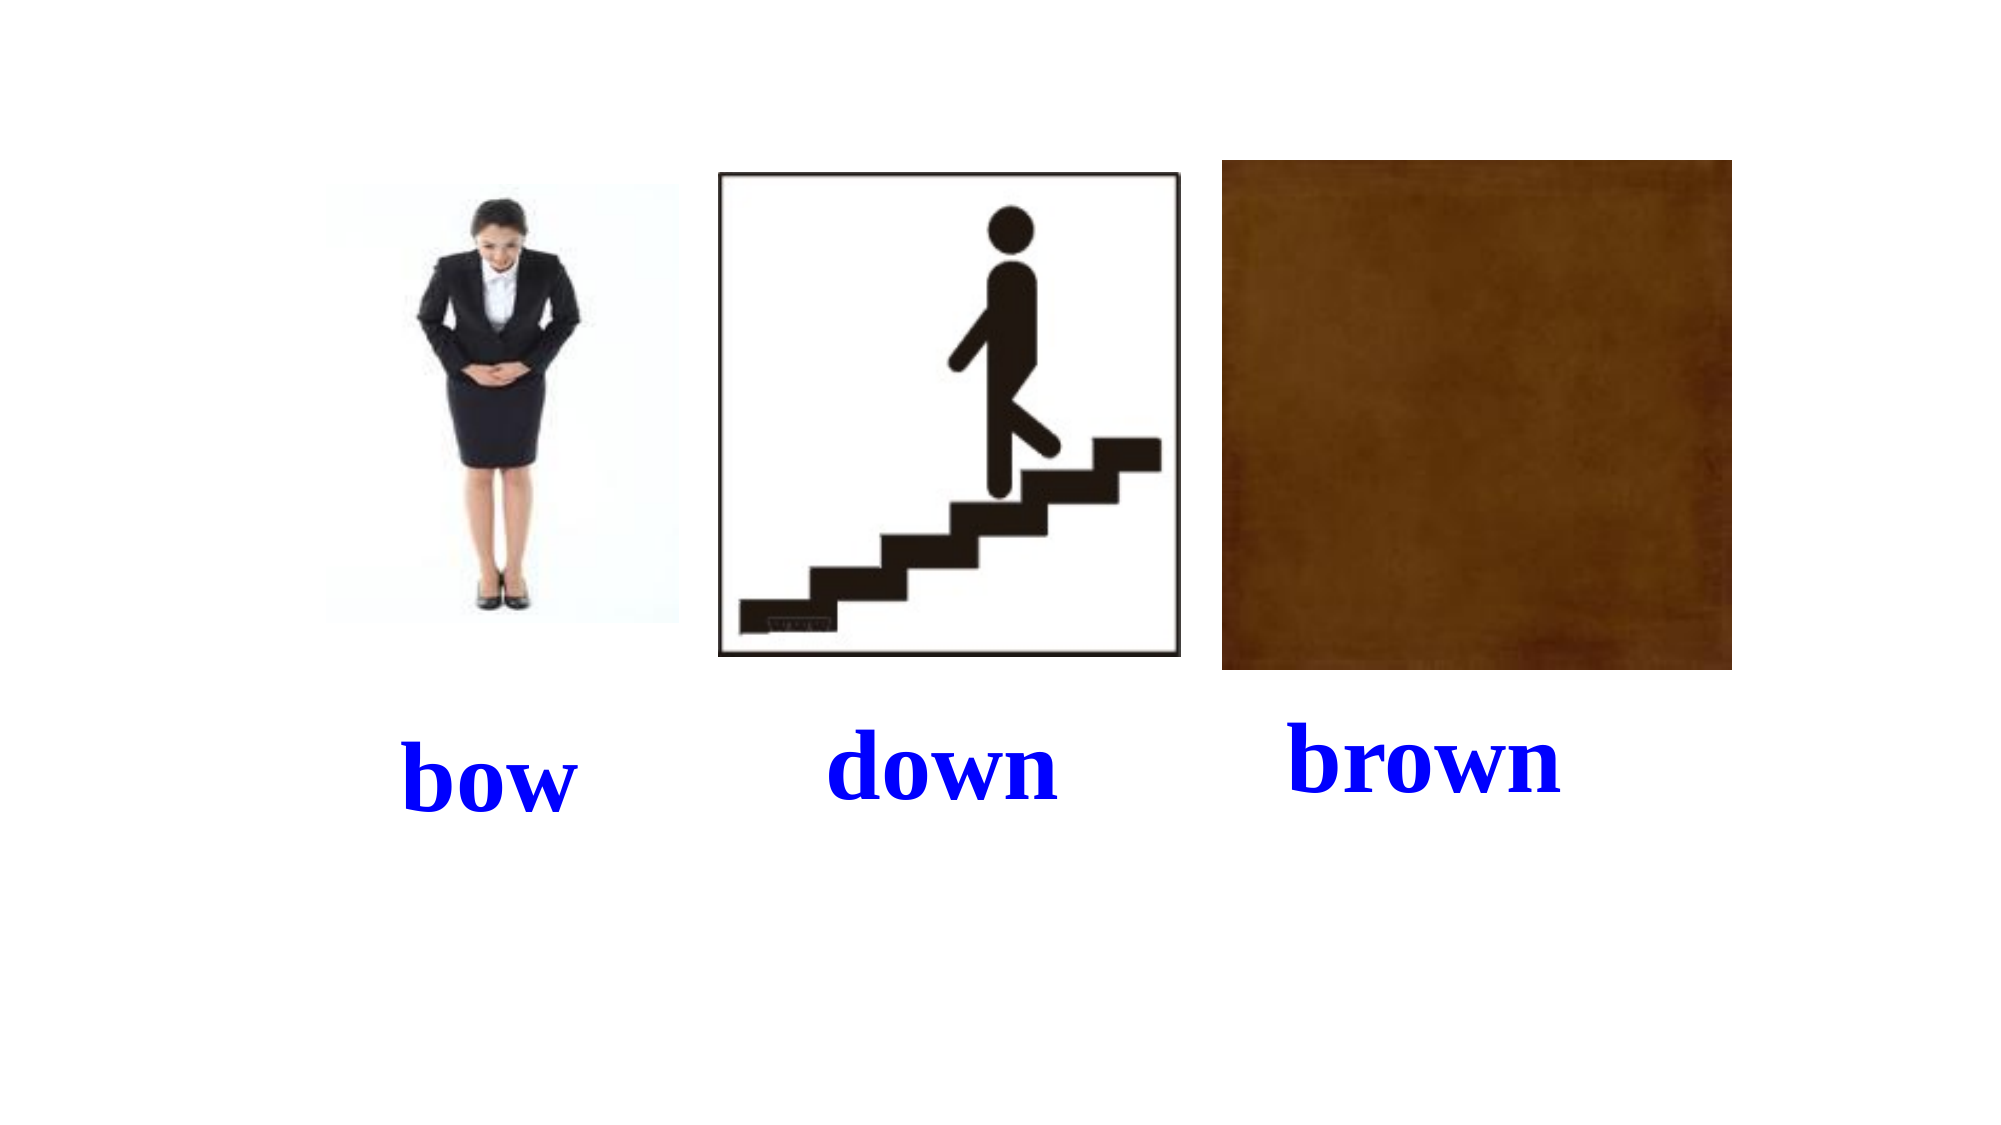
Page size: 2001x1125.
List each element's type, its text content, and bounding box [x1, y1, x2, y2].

text_box bow [385, 704, 741, 839]
picture [1222, 160, 1732, 671]
text_box brown [1271, 685, 1627, 820]
picture [718, 172, 1181, 657]
text_box down [811, 692, 1166, 828]
picture [326, 184, 679, 623]
